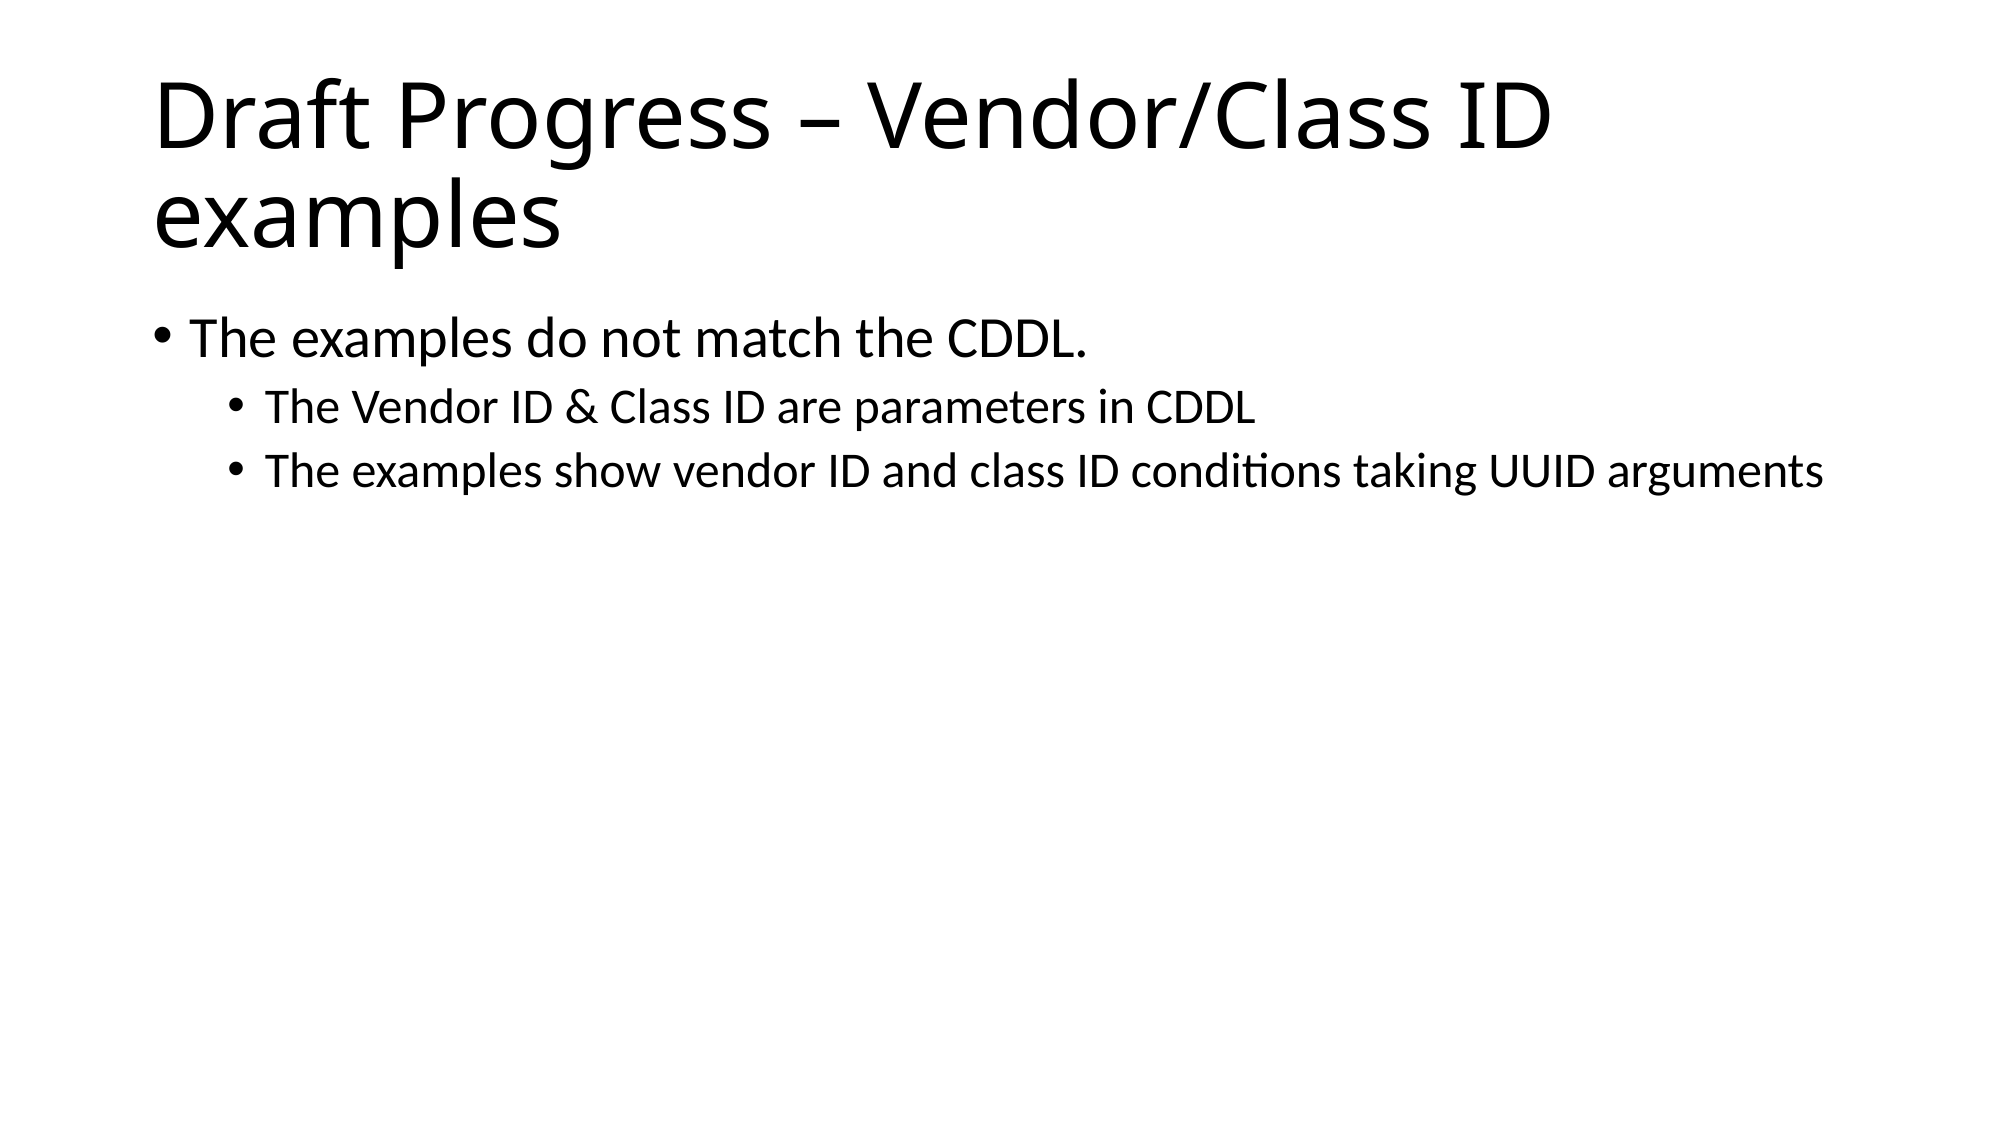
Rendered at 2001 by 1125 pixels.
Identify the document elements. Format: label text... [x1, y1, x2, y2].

list The examples do not match the CDDL. The Vendor ID & Class ID are parameters in CDDL The examples show vendor ID and class ID conditions taking UUID arguments [137, 299, 1863, 1014]
title Draft Progress – Vendor/Class ID examples [137, 59, 1863, 278]
